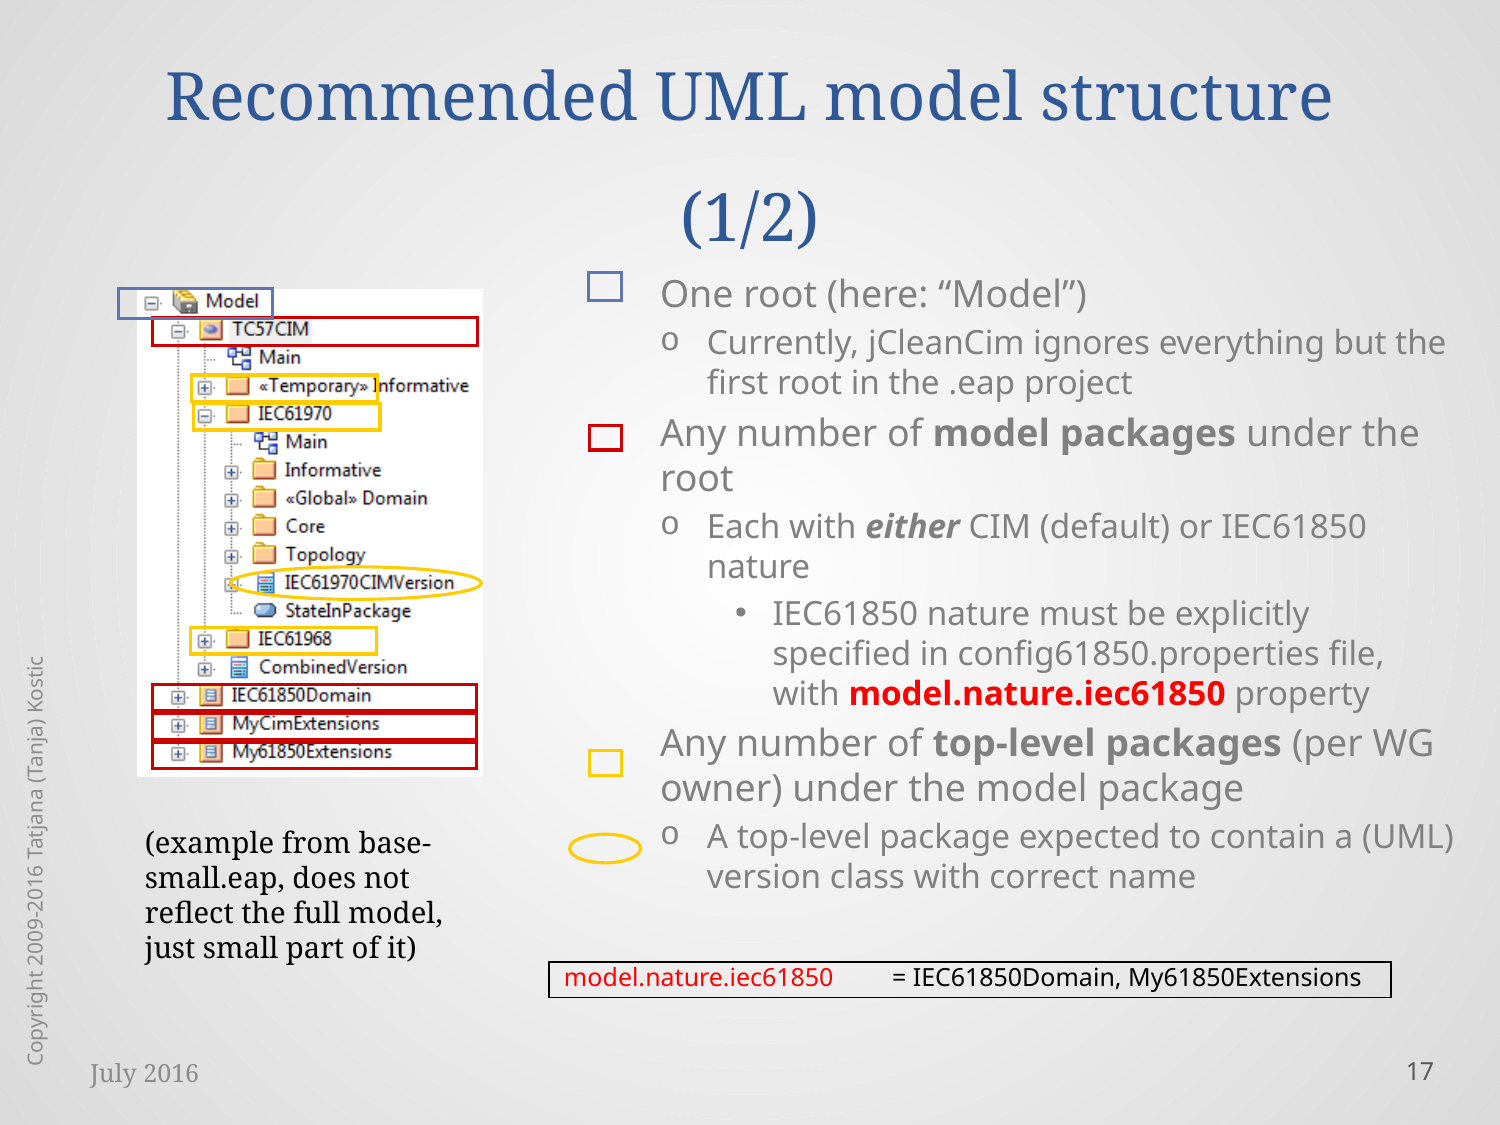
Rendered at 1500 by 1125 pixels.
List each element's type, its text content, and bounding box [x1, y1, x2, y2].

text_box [118, 287, 483, 778]
slide_number 17 [1401, 1042, 1494, 1103]
text_box [569, 834, 641, 863]
list One root (here: “Model”) Currently, jCleanCim ignores everything but the first root in the .eap project Any number of model packages under the root Each with either CIM (default) or IEC61850 nature IEC61850 nature must be explicitly specified in config61850.properties file, with model.nature.iec61850 property Any number of top-level packages (per WG owner) under the model package A top-level package expected to contain a (UML) version class with correct name [644, 262, 1471, 1005]
text_box model.nature.iec61850 = IEC61850Domain, My61850Extensions [549, 962, 1391, 998]
footer Copyright 2009-2016 Tatjana (Tanja) Kostic [18, 621, 54, 1101]
text_box [588, 272, 622, 301]
text_box [589, 750, 622, 776]
text_box (example from base-small.eap, does not reflect the full model, just small part of it) [130, 817, 477, 972]
title Recommended UML model structure (1/2) [75, 0, 1425, 263]
text_box [589, 425, 622, 451]
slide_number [75, 1042, 313, 1103]
